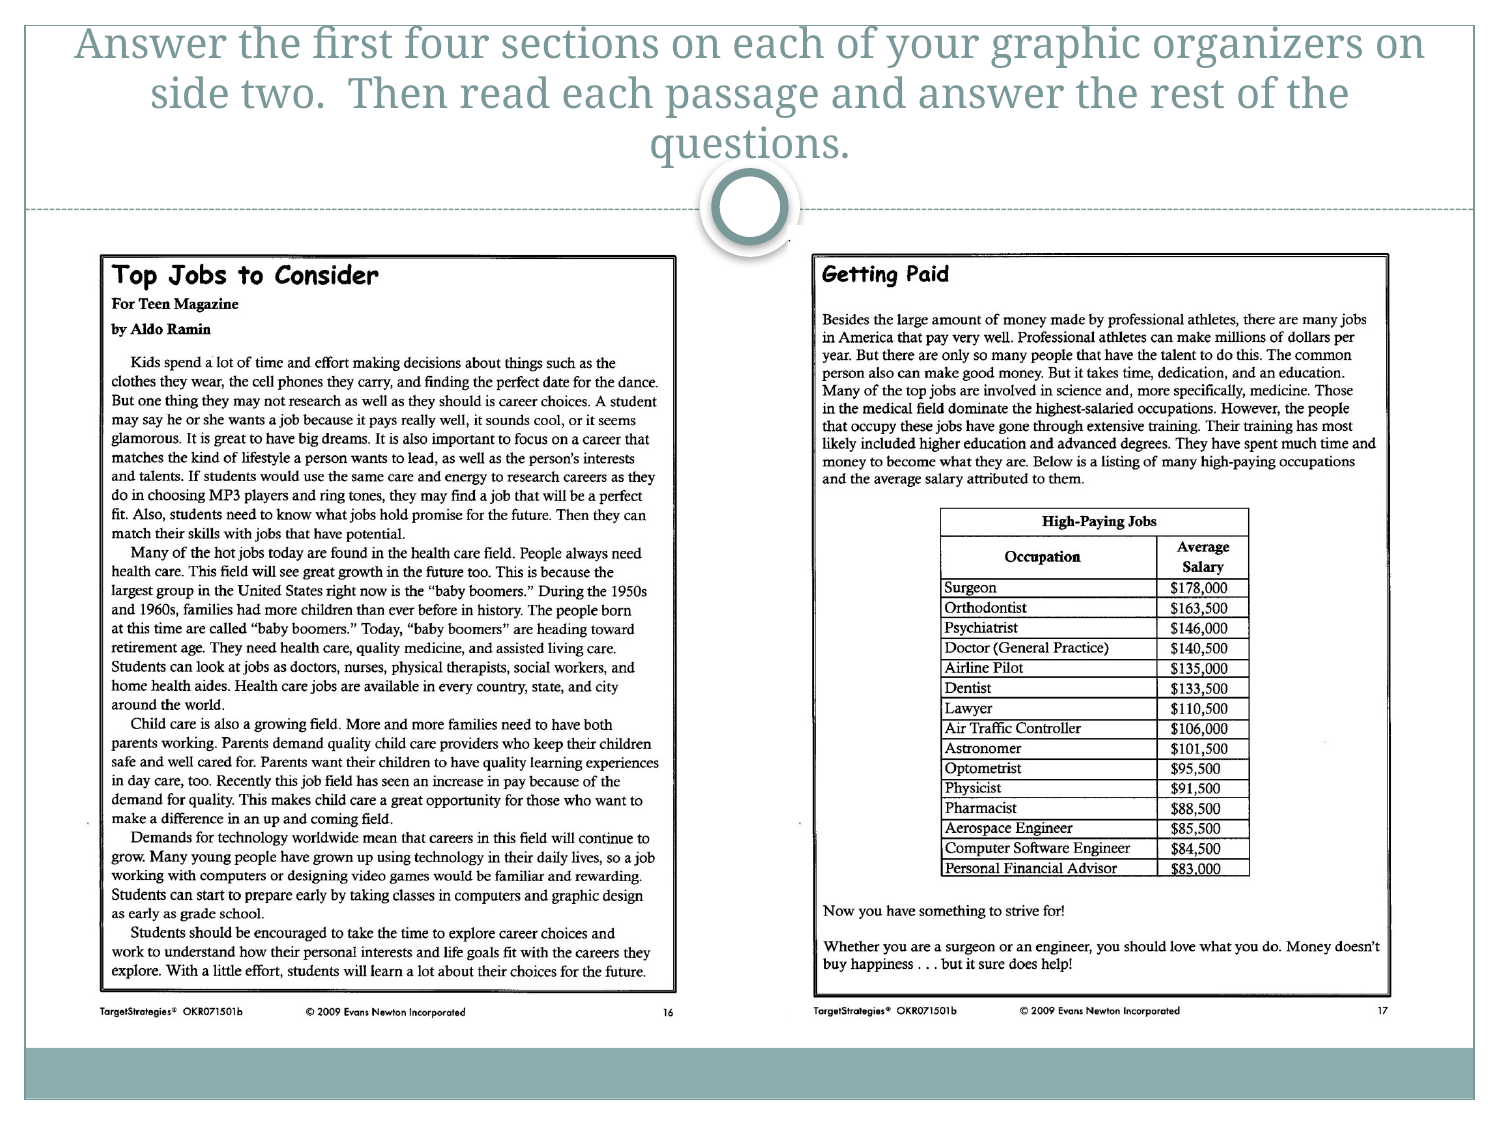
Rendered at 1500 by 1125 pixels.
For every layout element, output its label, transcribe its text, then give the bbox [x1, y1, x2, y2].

picture [49, 237, 701, 1038]
picture [787, 224, 1437, 1038]
title Answer the first four sections on each of your graphic organizers on side two. Then read each passage and answer the rest of the questions. [50, 50, 1450, 175]
